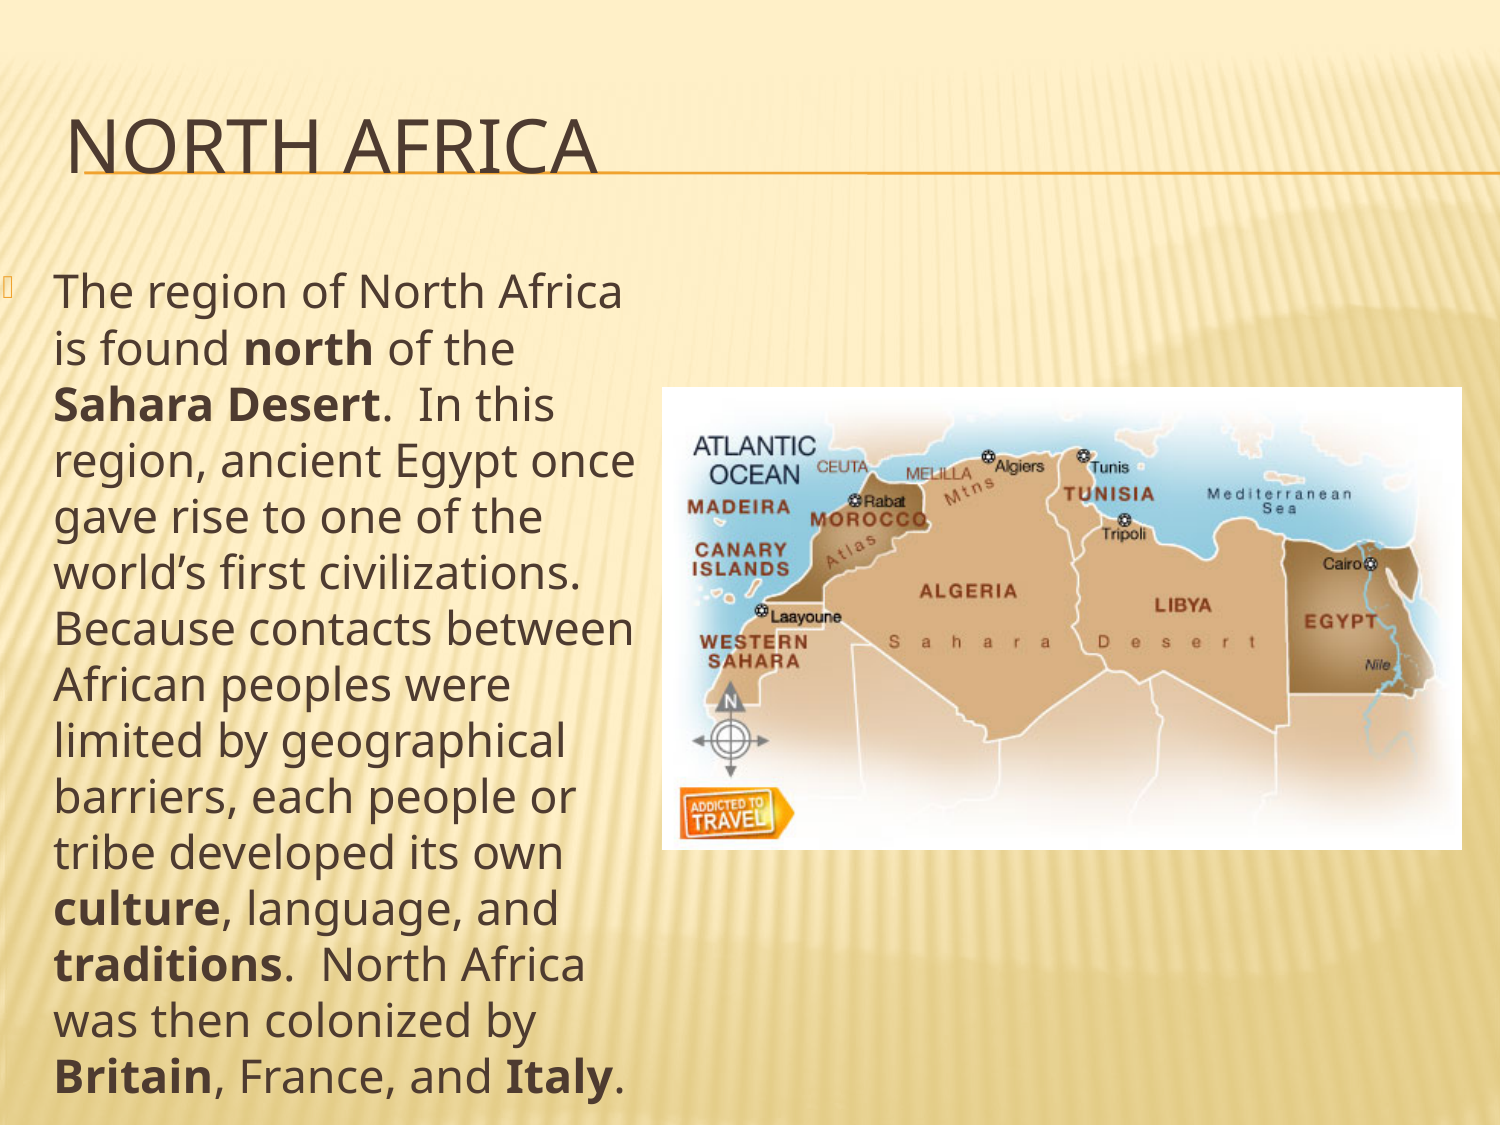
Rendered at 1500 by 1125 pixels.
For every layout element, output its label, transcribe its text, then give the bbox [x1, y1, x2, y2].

list The region of North Africa is found north of the Sahara Desert. In this region, ancient Egypt once gave rise to one of the world’s first civilizations. Because contacts between African peoples were limited by geographical barriers, each people or tribe developed its own culture, language, and traditions. North Africa was then colonized by Britain, France, and Italy. [0, 254, 675, 1125]
picture [662, 387, 1462, 851]
title North Africa [50, 75, 1475, 213]
